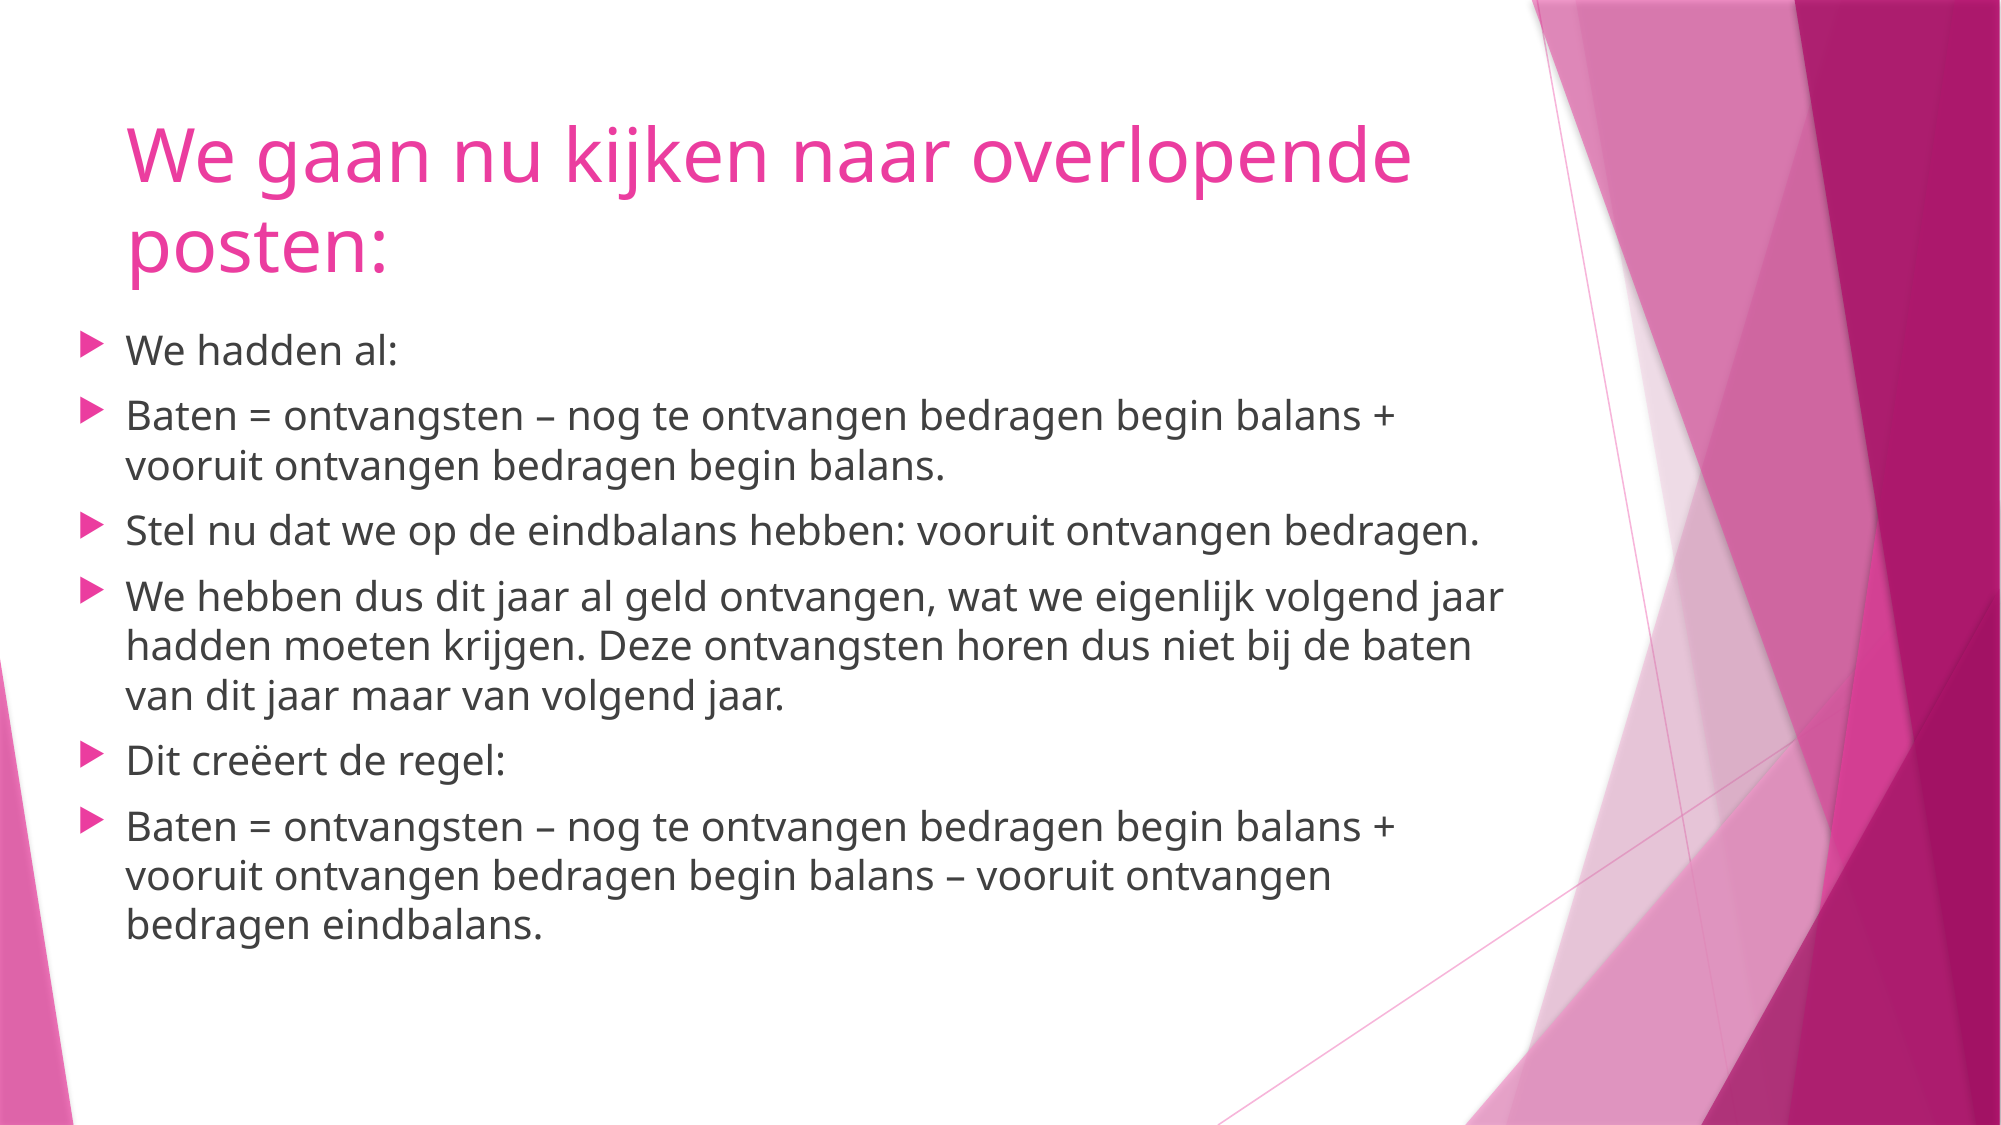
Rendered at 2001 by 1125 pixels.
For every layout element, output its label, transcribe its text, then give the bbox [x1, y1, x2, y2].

title We gaan nu kijken naar overlopende posten: [111, 99, 1522, 316]
list We hadden al: Baten = ontvangsten – nog te ontvangen bedragen begin balans + vooruit ontvangen bedragen begin balans. Stel nu dat we op de eindbalans hebben: vooruit ontvangen bedragen. We hebben dus dit jaar al geld ontvangen, wat we eigenlijk volgend jaar hadden moeten krijgen. Deze ontvangsten horen dus niet bij de baten van dit jaar maar van volgend jaar. Dit creëert de regel: Baten = ontvangsten – nog te ontvangen bedragen begin balans + vooruit ontvangen bedragen begin balans – vooruit ontvangen bedragen eindbalans. [62, 316, 1522, 991]
